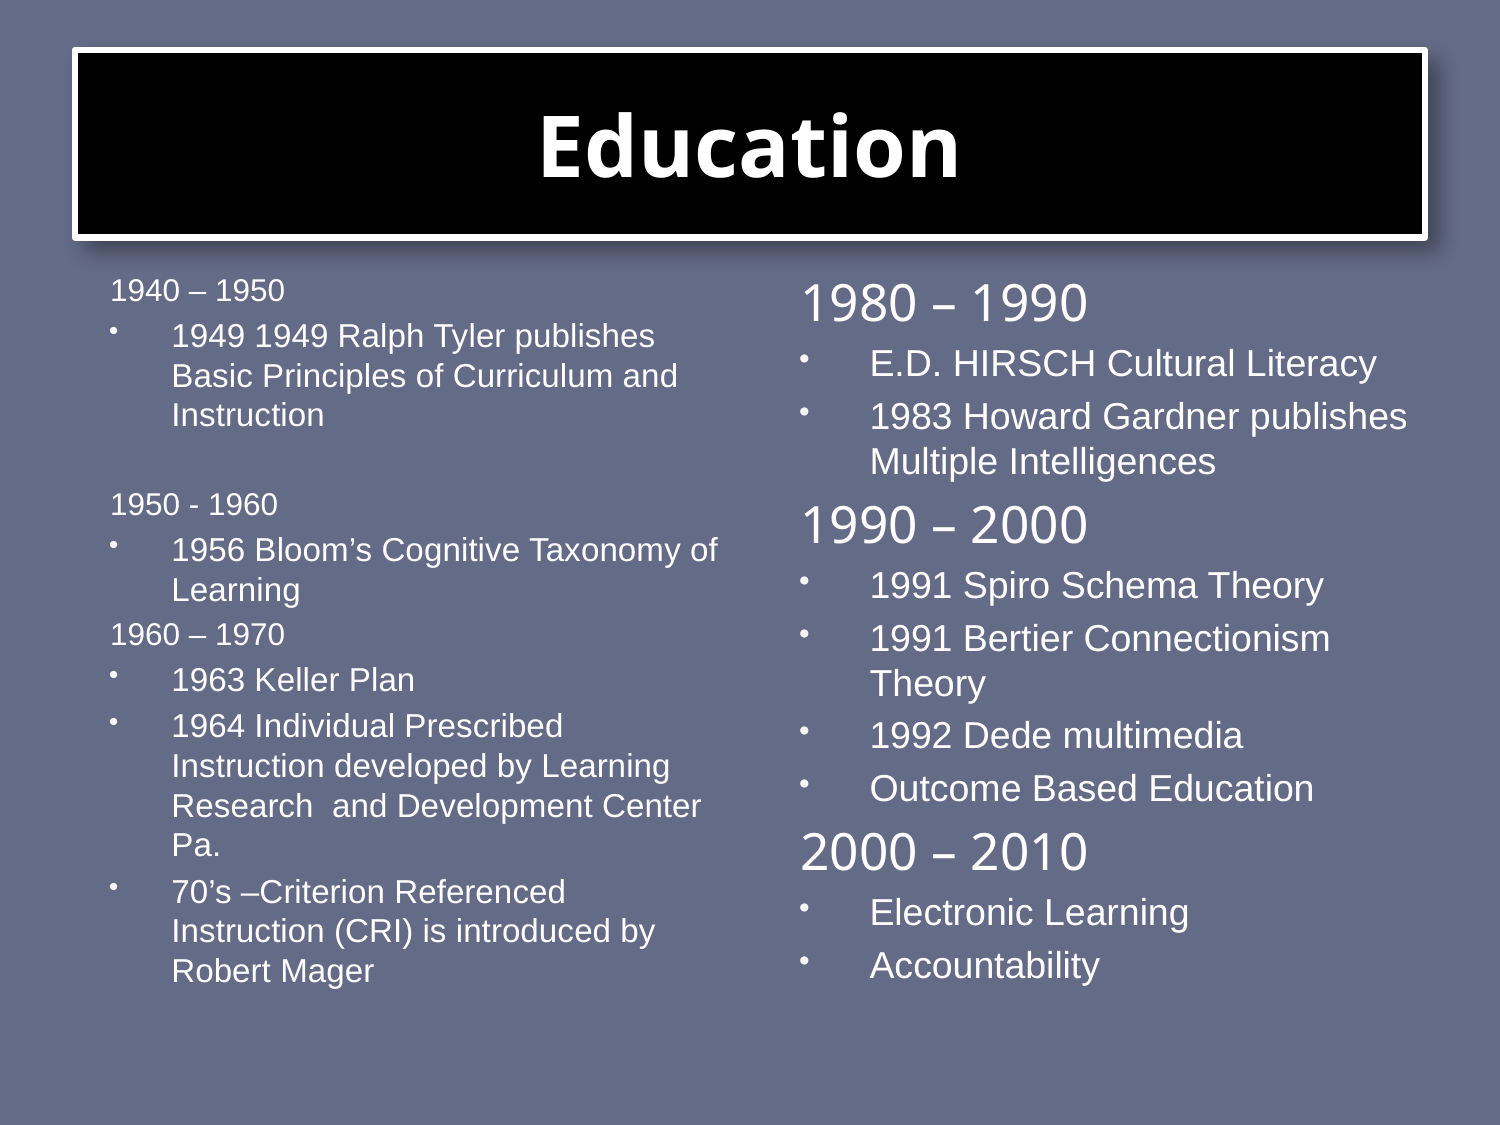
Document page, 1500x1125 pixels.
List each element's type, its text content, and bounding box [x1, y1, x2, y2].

list 1940 – 1950 1949 1949 Ralph Tyler publishes Basic Principles of Curriculum and Instruction 1950 - 1960 1956 Bloom’s Cognitive Taxonomy of Learning 1960 – 1970 1963 Keller Plan 1964 Individual Prescribed Instruction developed by Learning Research and Development Center Pa. 70’s –Criterion Referenced Instruction (CRI) is introduced by Robert Mager [75, 262, 738, 1005]
list 1980 – 1990 E.D. HIRSCH Cultural Literacy 1983 Howard Gardner publishes Multiple Intelligences 1990 – 2000 1991 Spiro Schema Theory 1991 Bertier Connectionism Theory 1992 Dede multimedia Outcome Based Education 2000 – 2010 Electronic Learning Accountability [762, 262, 1425, 1005]
title Education [72, 47, 1428, 241]
